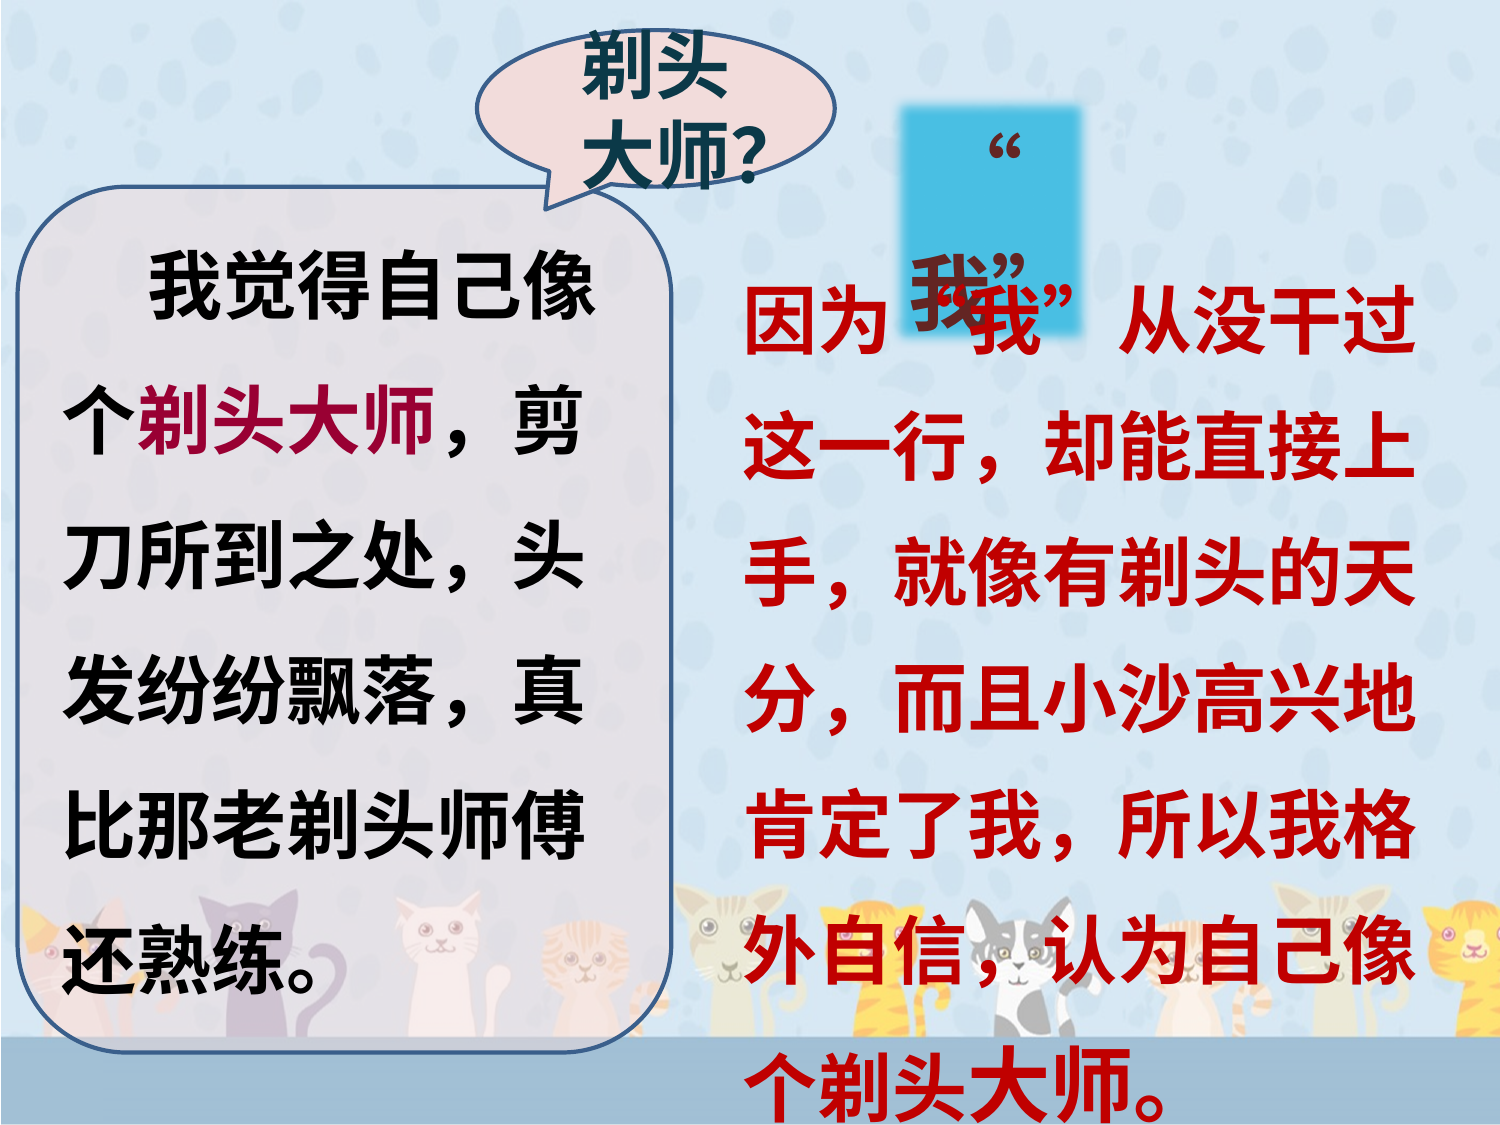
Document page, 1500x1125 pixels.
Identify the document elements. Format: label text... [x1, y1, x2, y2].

text_box “我” [907, 112, 1076, 229]
text_box 我觉得自己像个剃头大师，剪刀所到之处，头发纷纷飘落，真比那老剃头师傅还熟练。 [46, 186, 633, 1012]
text_box 剃头大师？ [474, 28, 837, 212]
text_box 因为“我”从没干过这一行，却能直接上手，就像有剃头的天分，而且小沙高兴地肯定了我，所以我格外自信，认为自己像个剃头大师。 [727, 229, 1457, 1125]
text_box [15, 210, 674, 1055]
